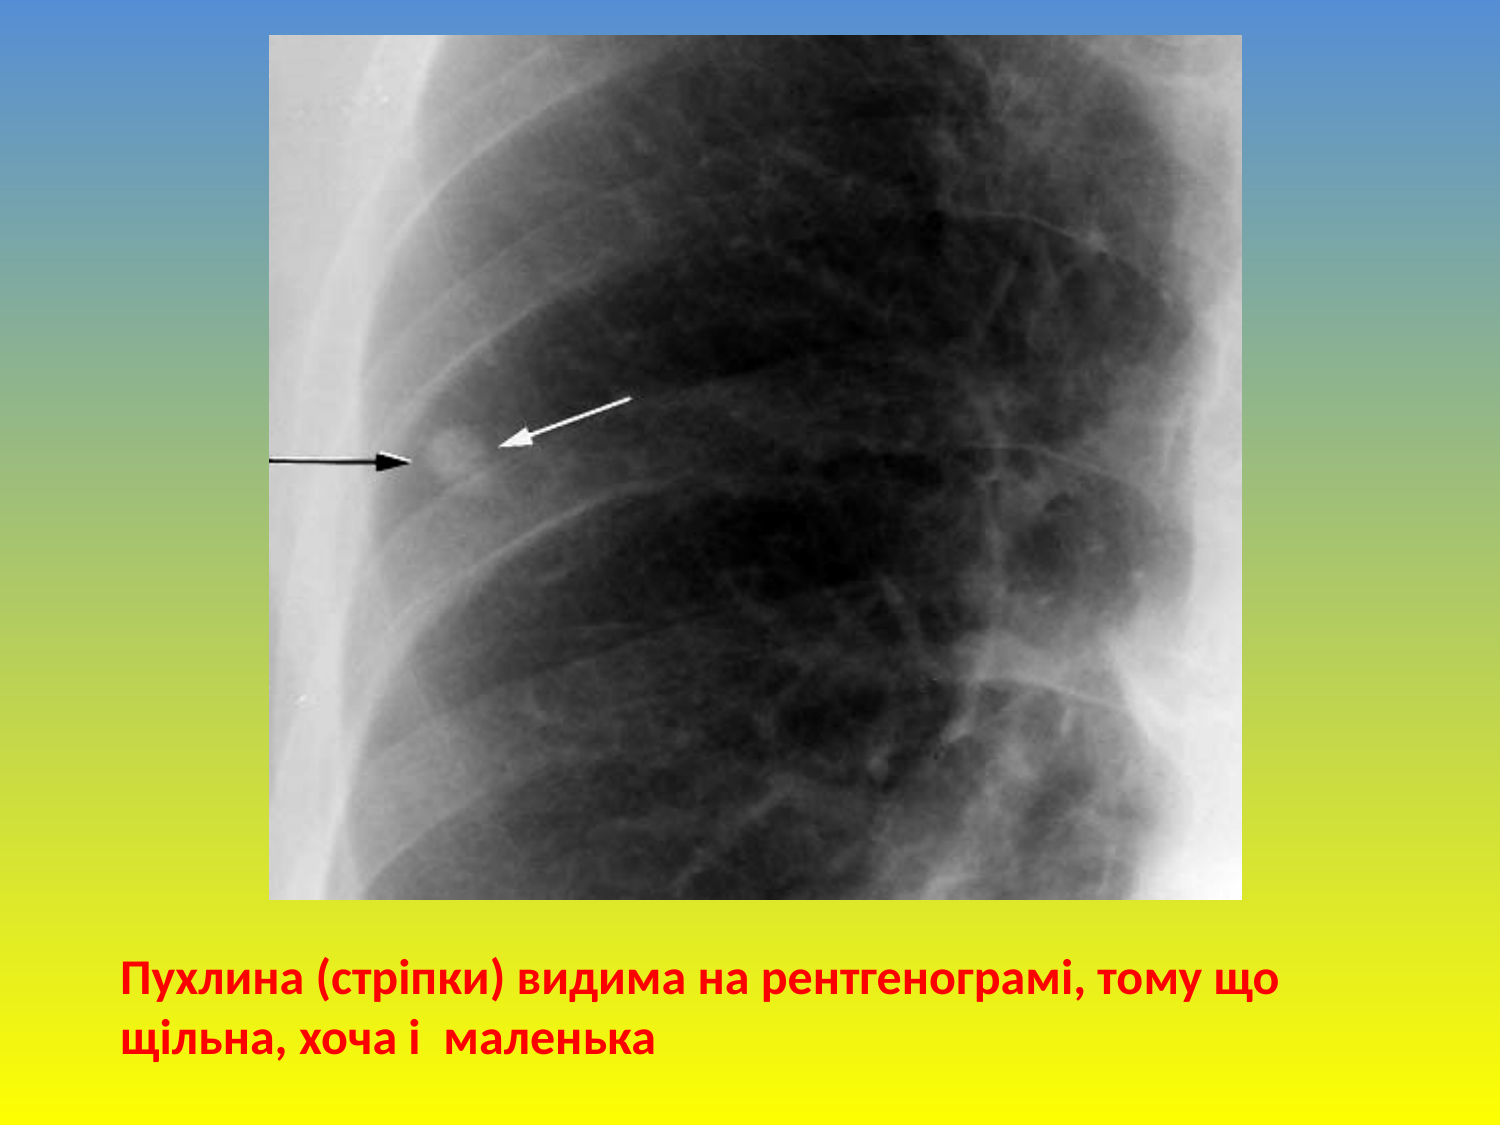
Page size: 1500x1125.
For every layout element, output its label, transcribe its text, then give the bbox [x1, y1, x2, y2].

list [269, 34, 1242, 900]
text_box Пухлина (стріпки) видима на рентгенограмі, тому що щільна, хоча і маленька [105, 937, 1383, 1073]
